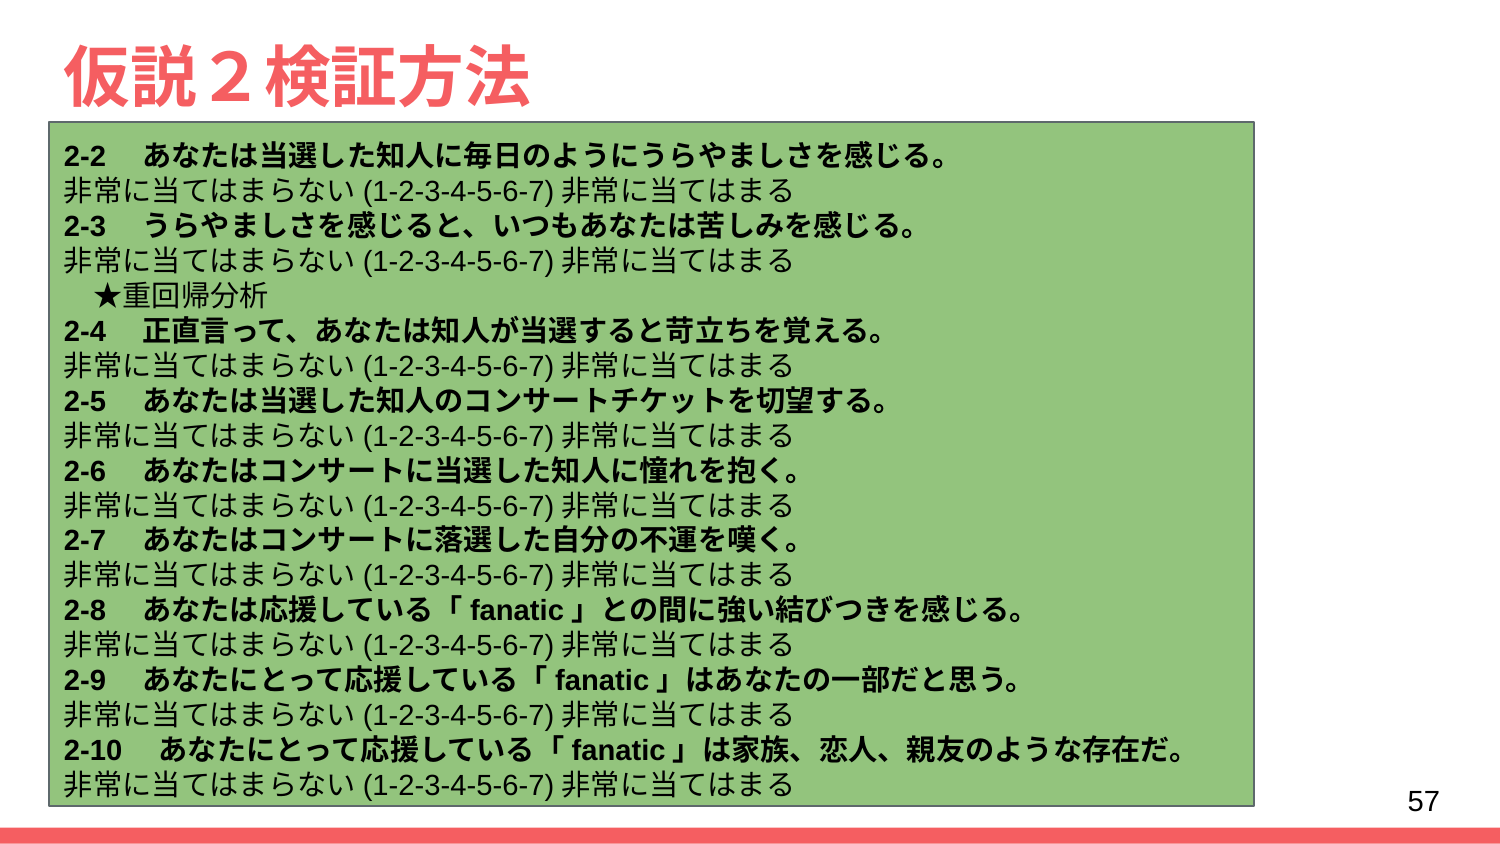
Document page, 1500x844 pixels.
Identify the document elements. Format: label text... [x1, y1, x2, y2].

slide_number 57 [1392, 767, 1483, 833]
title 仮説２検証方法 [48, 19, 1447, 122]
list 2-2 あなたは当選した知人に毎日のようにうらやましさを感じる。 非常に当てはまらない(1-2-3-4-5-6-7)非常に当てはまる 2-3 うらやましさを感じると、いつもあなたは苦しみを感じる。 非常に当てはまらない(1-2-3-4-5-6-7)非常に当てはまる ★重回帰分析 2-4 正直言って、あなたは知人が当選すると苛立ちを覚える。 非常に当てはまらない(1-2-3-4-5-6-7)非常に当てはまる 2-5 あなたは当選した知人のコンサートチケットを切望する。 非常に当てはまらない(1-2-3-4-5-6-7)非常に当てはまる 2-6 あなたはコンサートに当選した知人に憧れを抱く。 非常に当てはまらない(1-2-3-4-5-6-7)非常に当てはまる 2-7 あなたはコンサートに落選した自分の不運を嘆く。 非常に当てはまらない(1-2-3-4-5-6-7)非常に当てはまる 2-8 あなたは応援している「fanatic」との間に強い結びつきを感じる。 非常に当てはまらない(1-2-3-4-5-6-7)非常に当てはまる 2-9 あなたにとって応援している「fanatic」はあなたの一部だと思う。 非常に当てはまらない(1-2-3-4-5-6-7)非常に当てはまる 2-10 あなたにとって応援している「fanatic」は家族、恋人、親友のような存在だ。 非常に当てはまらない(1-2-3-4-5-6-7)非常に当てはまる [48, 122, 1447, 806]
